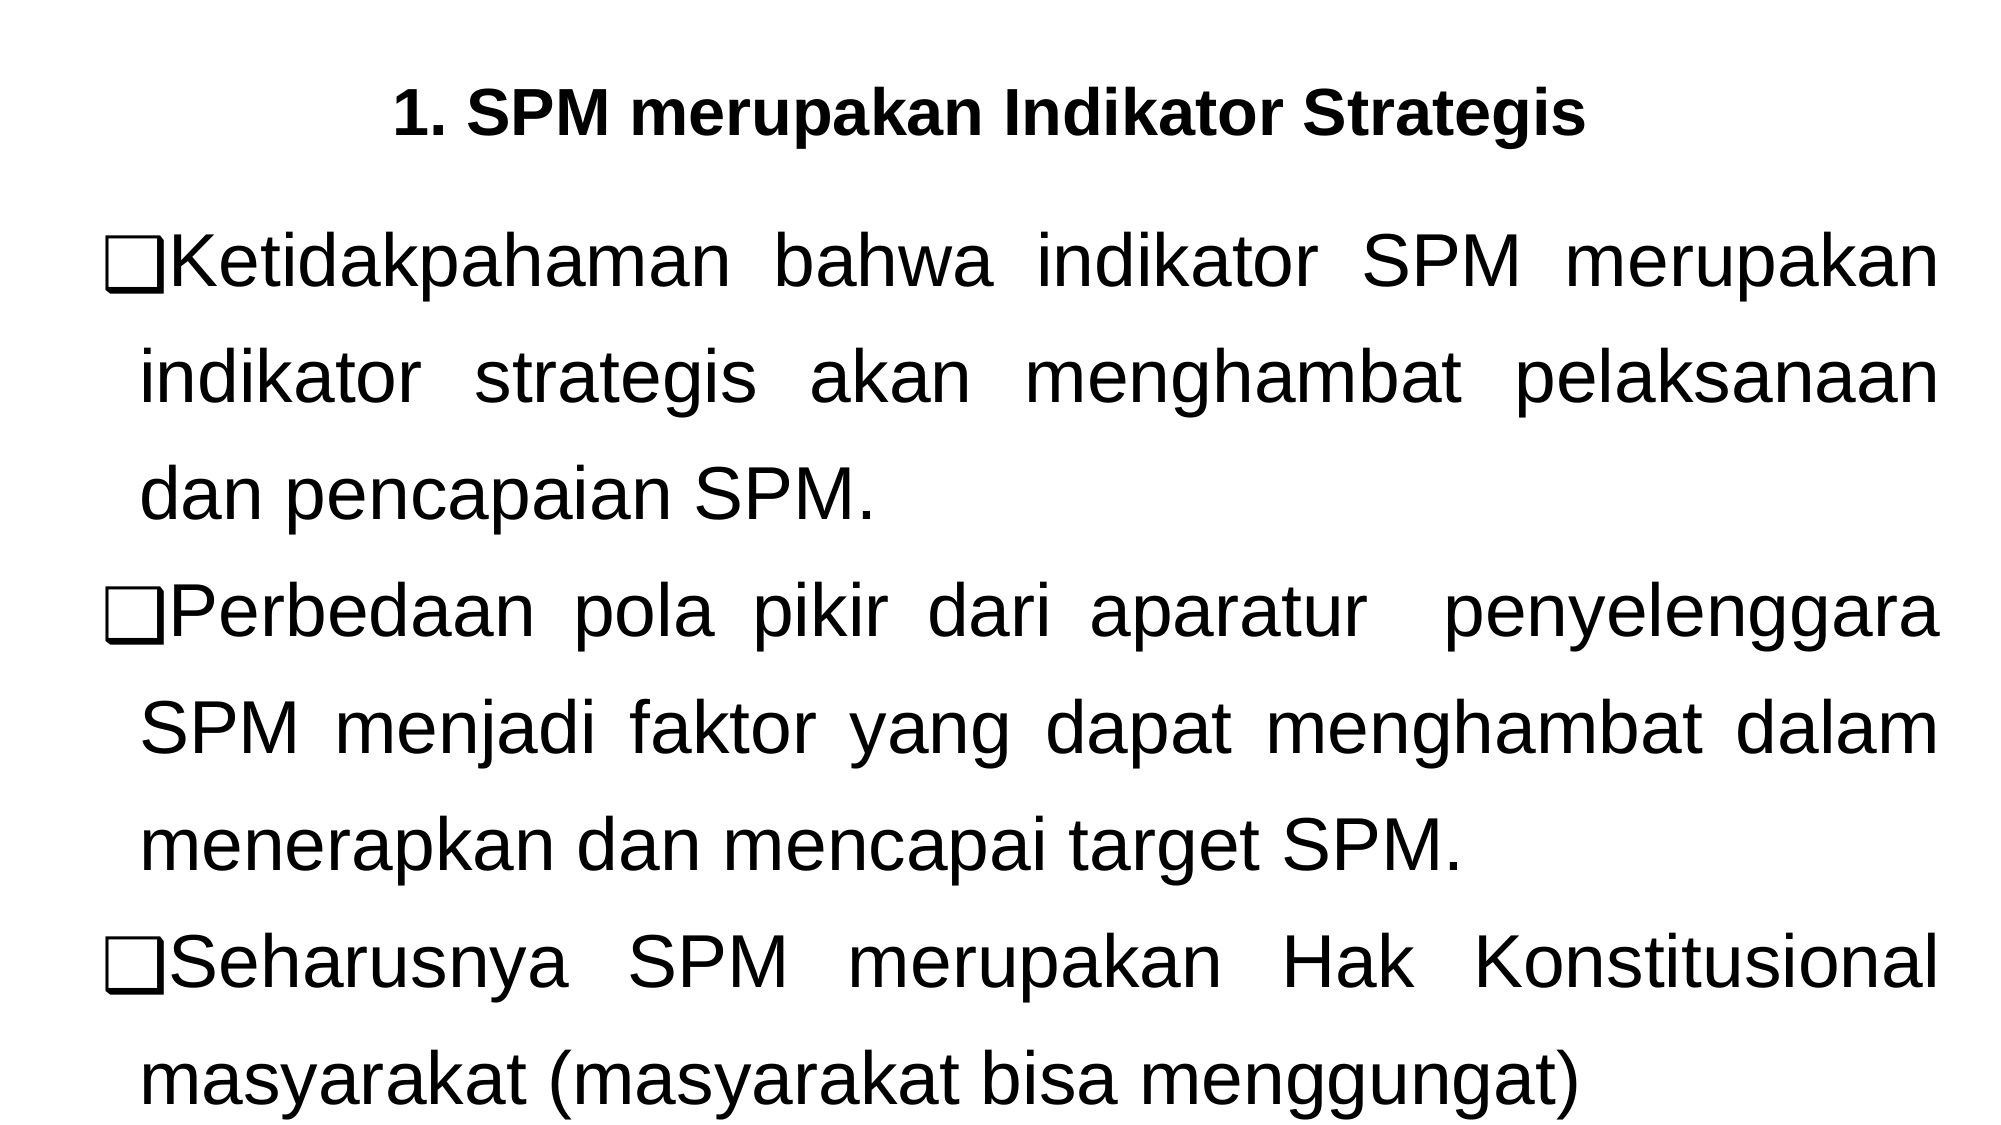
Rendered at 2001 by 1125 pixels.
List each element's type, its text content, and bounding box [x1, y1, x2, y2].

list Ketidakpahaman bahwa indikator SPM merupakan indikator strategis akan menghambat pelaksanaan dan pencapaian SPM. Perbedaan pola pikir dari aparatur penyelenggara SPM menjadi faktor yang dapat menghambat dalam menerapkan dan mencapai target SPM. Seharusnya SPM merupakan Hak Konstitusional masyarakat (masyarakat bisa menggungat) [86, 176, 1957, 1125]
text_box 1. SPM merupakan Indikator Strategis [297, 37, 1703, 147]
